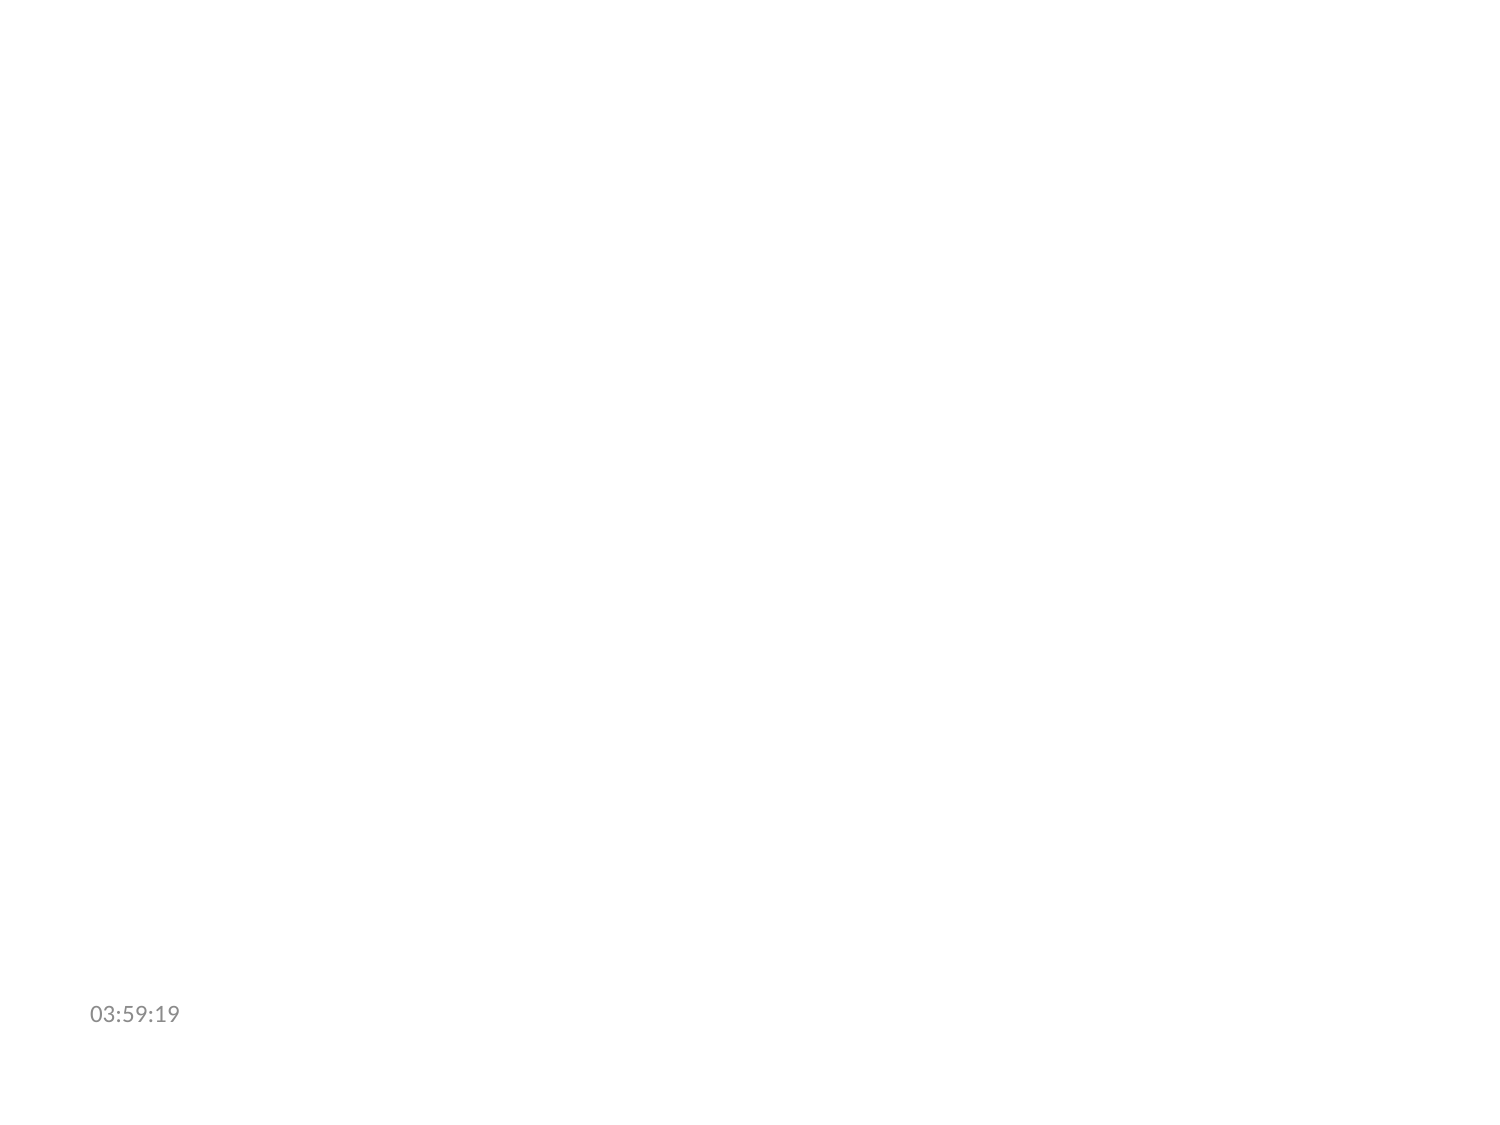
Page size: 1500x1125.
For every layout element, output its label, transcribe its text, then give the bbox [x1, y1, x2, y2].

text_box 15:35:09 [75, 982, 425, 1043]
